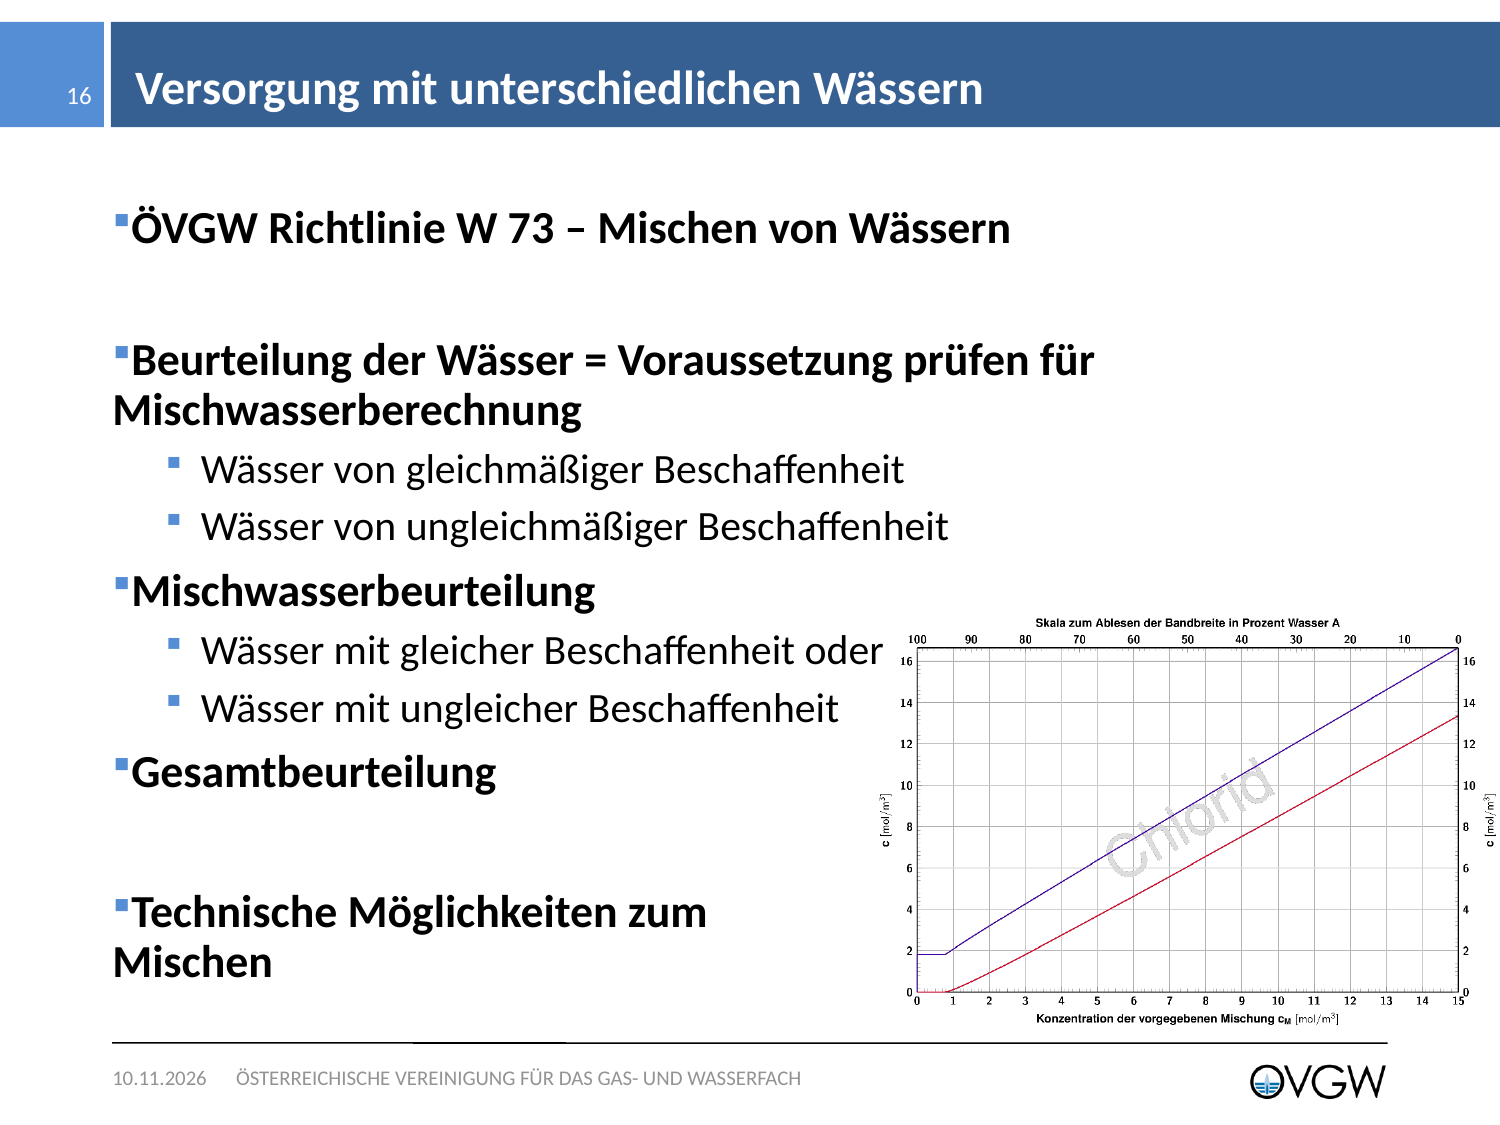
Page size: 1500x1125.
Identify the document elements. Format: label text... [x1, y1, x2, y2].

slide_number 16 [16, 64, 92, 125]
picture [1238, 1054, 1397, 1109]
picture [875, 614, 1500, 1029]
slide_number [112, 1059, 230, 1095]
list ÖVGW Richtlinie W 73 – Mischen von Wässern Beurteilung der Wässer = Voraussetzung prüfen für Mischwasserberechnung Wässer von gleichmäßiger Beschaffenheit Wässer von ungleichmäßiger Beschaffenheit Mischwasserbeurteilung Wässer mit gleicher Beschaffenheit oder Wässer mit ungleicher Beschaffenheit Gesamtbeurteilung Technische Möglichkeiten zum Mischen [112, 196, 1407, 1024]
title Versorgung mit unterschiedlichen Wässern [112, 45, 1483, 126]
footer ÖSTERREICHISCHE VEREINIGUNG FÜR DAS GAS- UND WASSERFACH [236, 1059, 1003, 1095]
